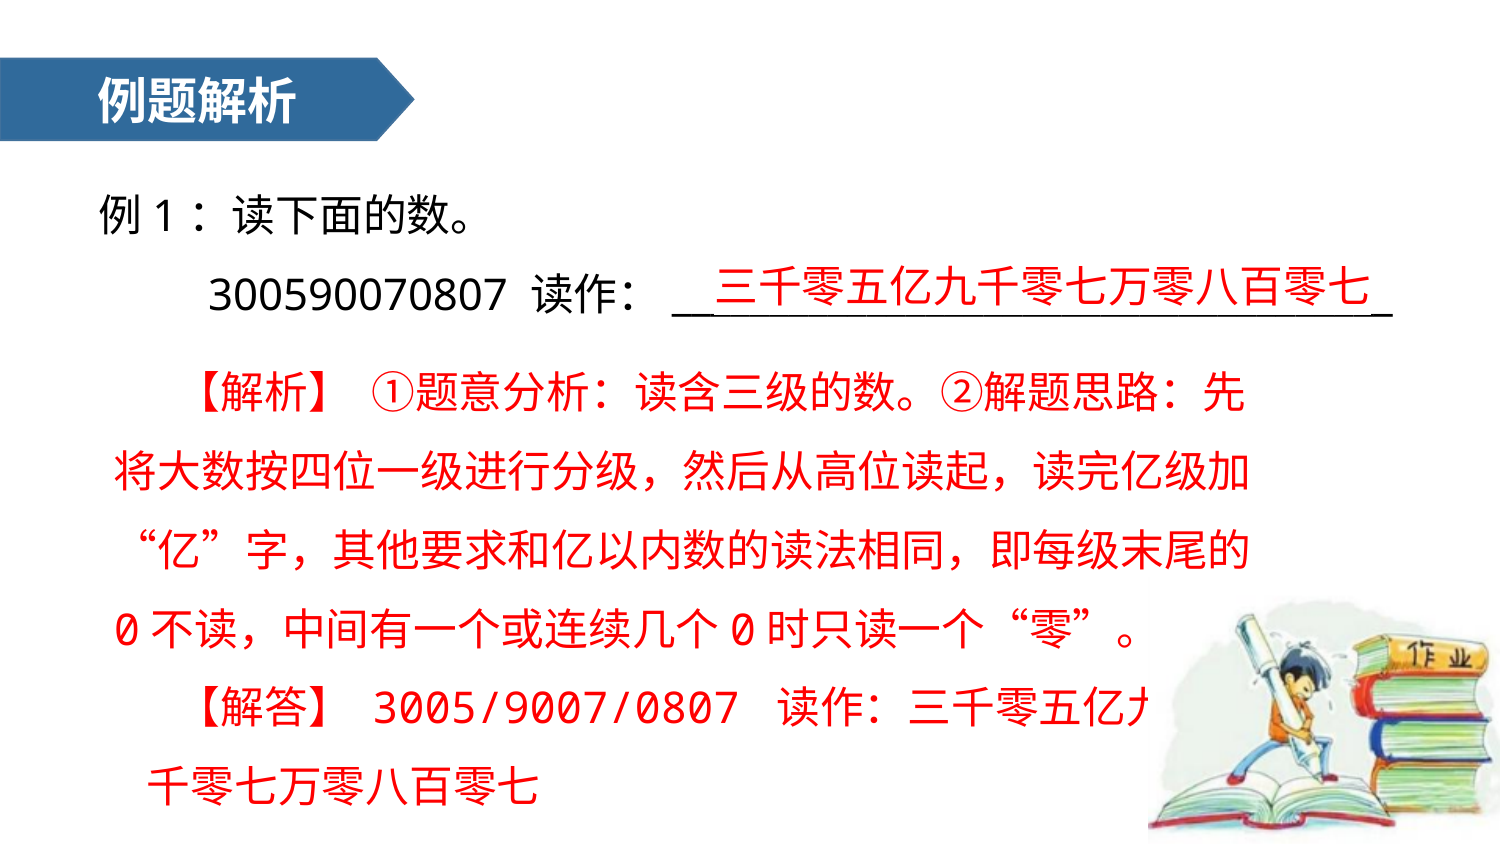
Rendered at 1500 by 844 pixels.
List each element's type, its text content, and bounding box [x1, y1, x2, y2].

text_box 例题解析 [0, 58, 414, 141]
text_box 三千零五亿九千零七万零八百零七 [670, 227, 1394, 317]
picture [1148, 577, 1500, 844]
text_box 【解析】 ①题意分析：读含三级的数。②解题思路：先将大数按四位一级进行分级，然后从高位读起，读完亿级加“亿”字，其他要求和亿以内数的读法相同，即每级末尾的0不读，中间有一个或连续几个0时只读一个“零”。 【解答】 3005/9007/0807 读作：三千零五亿九 千零七万零八百零七 [102, 333, 1288, 817]
text_box 例1：读下面的数。 300590070807 读作：_____________________________________ [87, 156, 1442, 325]
